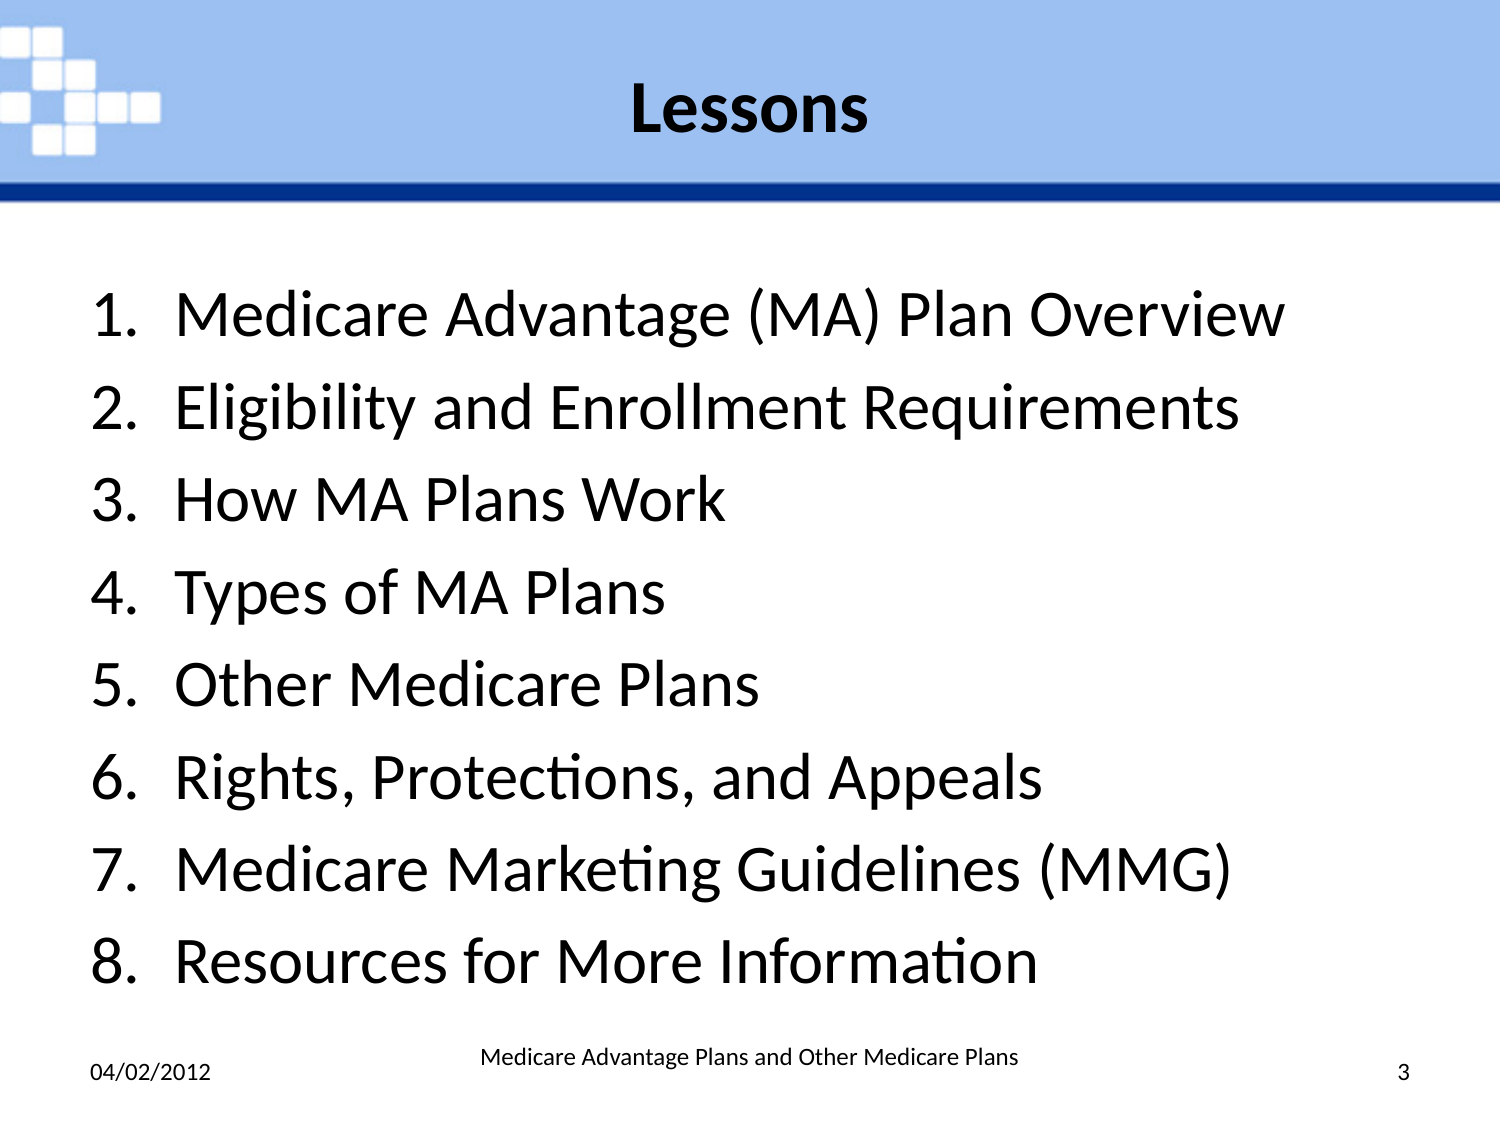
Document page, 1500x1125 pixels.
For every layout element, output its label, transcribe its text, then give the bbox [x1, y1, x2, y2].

footer Medicare Advantage Plans and Other Medicare Plans [450, 1040, 1050, 1100]
picture [0, 0, 1500, 1125]
list Medicare Advantage (MA) Plan Overview Eligibility and Enrollment Requirements How MA Plans Work Types of MA Plans Other Medicare Plans Rights, Protections, and Appeals Medicare Marketing Guidelines (MMG) Resources for More Information [74, 262, 1426, 1006]
title Lessons [74, 12, 1426, 193]
slide_number 3 [1074, 1040, 1425, 1100]
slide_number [75, 1040, 425, 1100]
